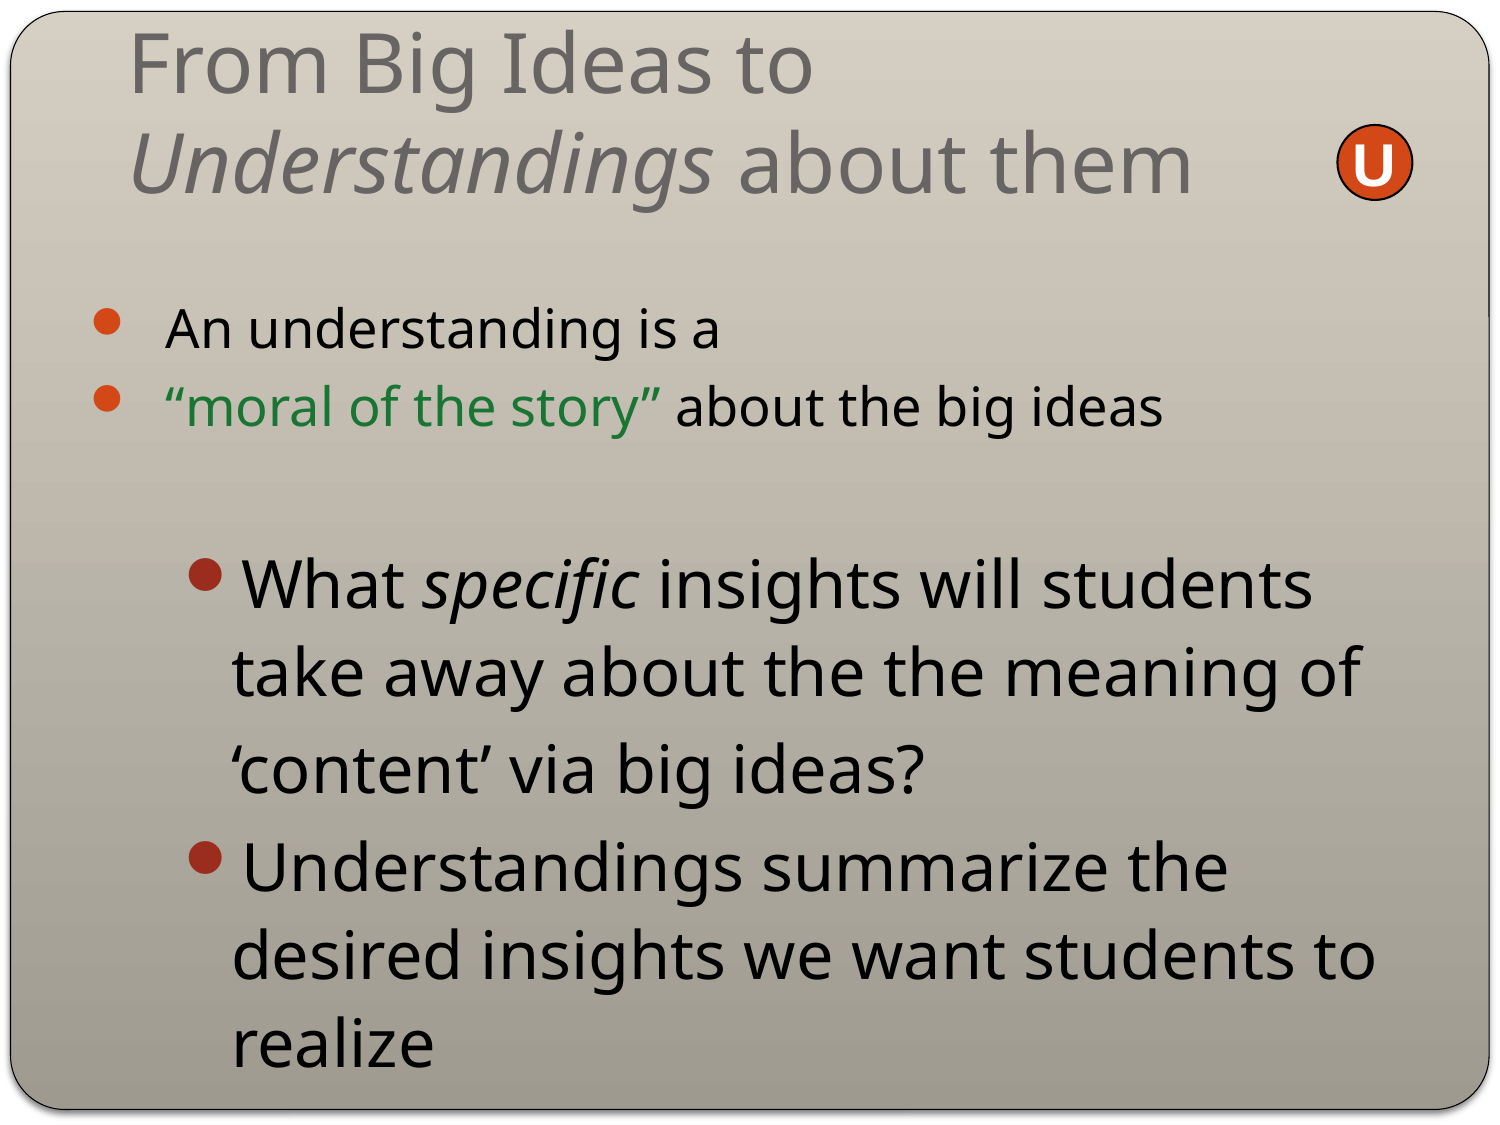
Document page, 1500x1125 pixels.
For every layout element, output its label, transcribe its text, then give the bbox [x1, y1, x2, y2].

list An understanding is a “moral of the story” about the big ideas What specific insights will students take away about the the meaning of ‘content’ via big ideas? Understandings summarize the desired insights we want students to realize [75, 287, 1450, 1050]
text_box U [1337, 124, 1413, 200]
title From Big Ideas to Understandings about them [112, 0, 1425, 225]
